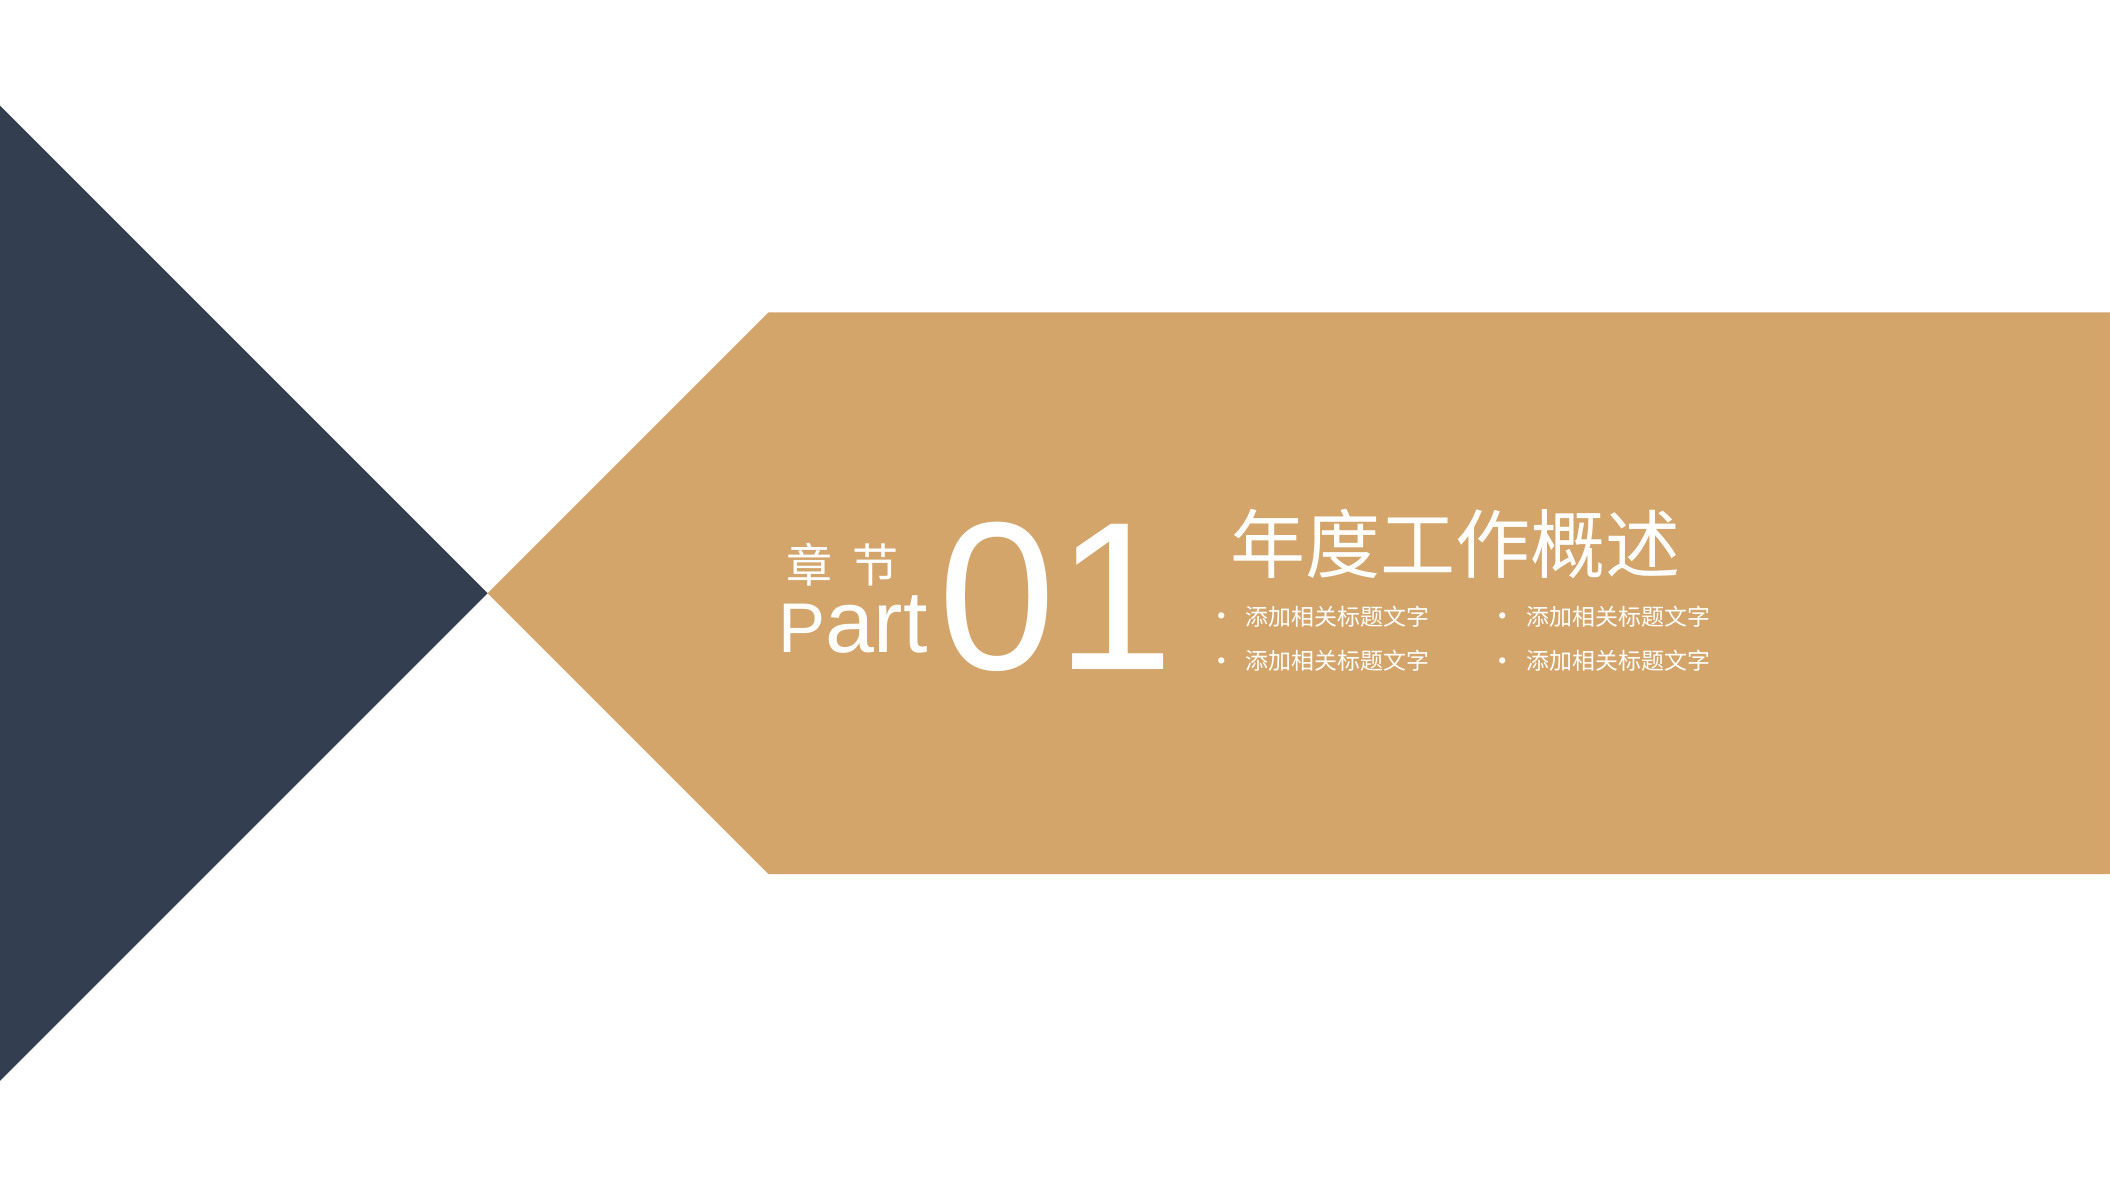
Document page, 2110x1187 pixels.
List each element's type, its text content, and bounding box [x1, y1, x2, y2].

text_box Part [778, 564, 928, 671]
text_box 添加相关标题文字 [1483, 594, 1726, 638]
text_box 章 节 [786, 536, 900, 593]
text_box 年度工作概述 [1194, 497, 1717, 588]
text_box 添加相关标题文字 [1483, 639, 1726, 682]
text_box 01 [938, 458, 1174, 712]
text_box [0, 104, 490, 1083]
text_box 添加相关标题文字 [1202, 594, 1445, 638]
text_box 添加相关标题文字 [1202, 639, 1445, 682]
text_box [488, 311, 2110, 876]
